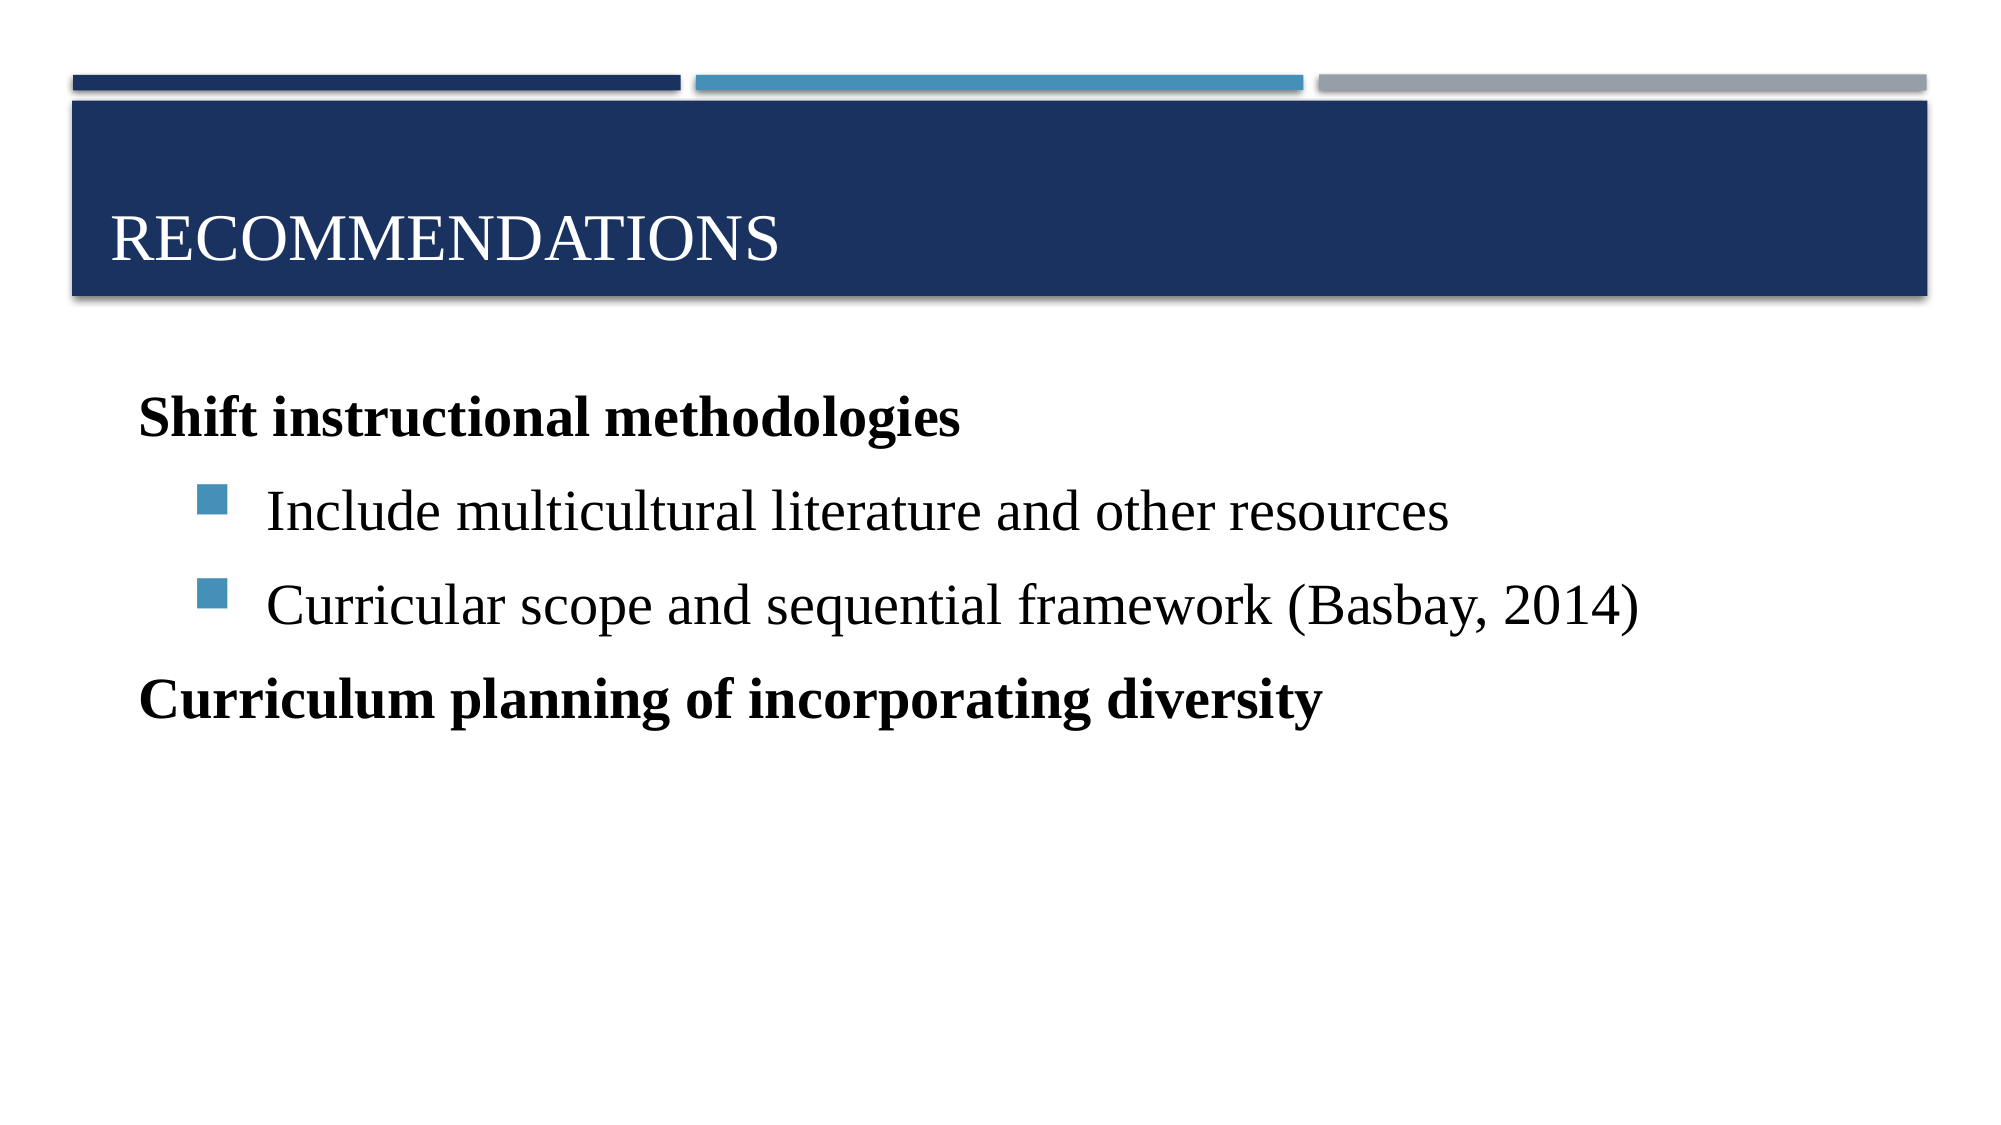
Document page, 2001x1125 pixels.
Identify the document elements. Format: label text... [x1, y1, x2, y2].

list Shift instructional methodologies Include multicultural literature and other resources Curricular scope and sequential framework (Basbay, 2014) Curriculum planning of incorporating diversity [73, 312, 1883, 861]
title Recommendations [95, 115, 1905, 282]
